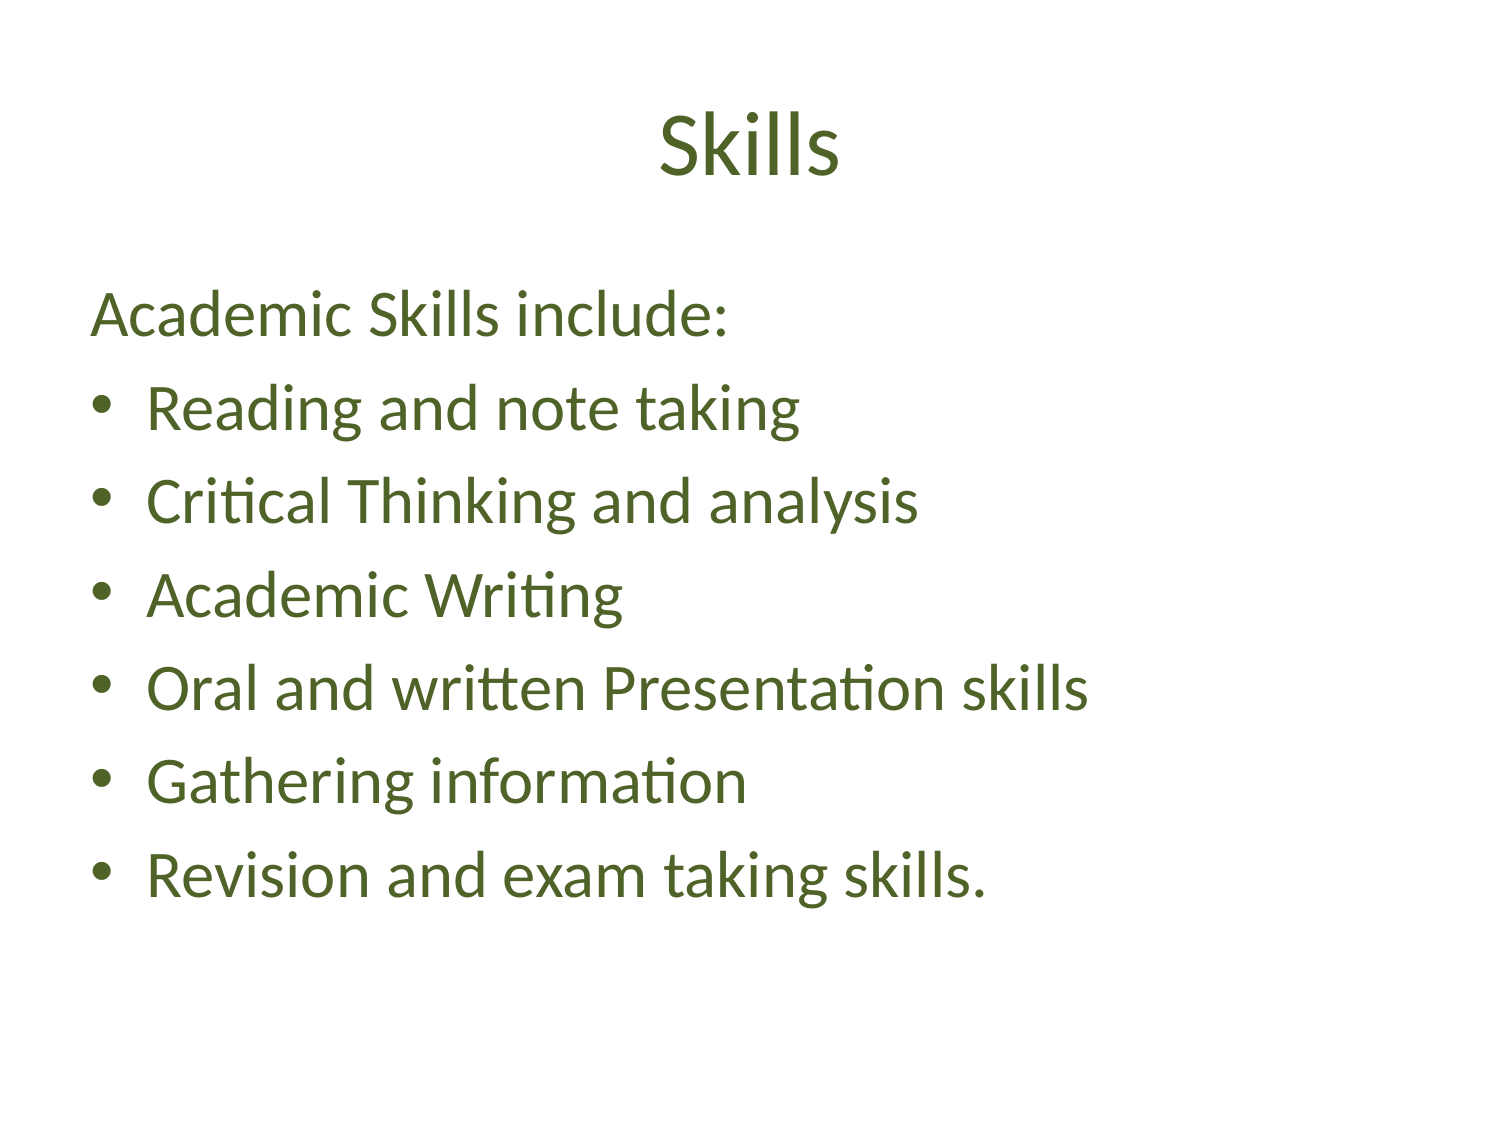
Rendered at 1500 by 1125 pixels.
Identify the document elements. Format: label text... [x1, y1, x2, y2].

title Skills [74, 44, 1426, 233]
list Academic Skills include: Reading and note taking Critical Thinking and analysis Academic Writing Oral and written Presentation skills Gathering information Revision and exam taking skills. [74, 262, 1426, 1006]
